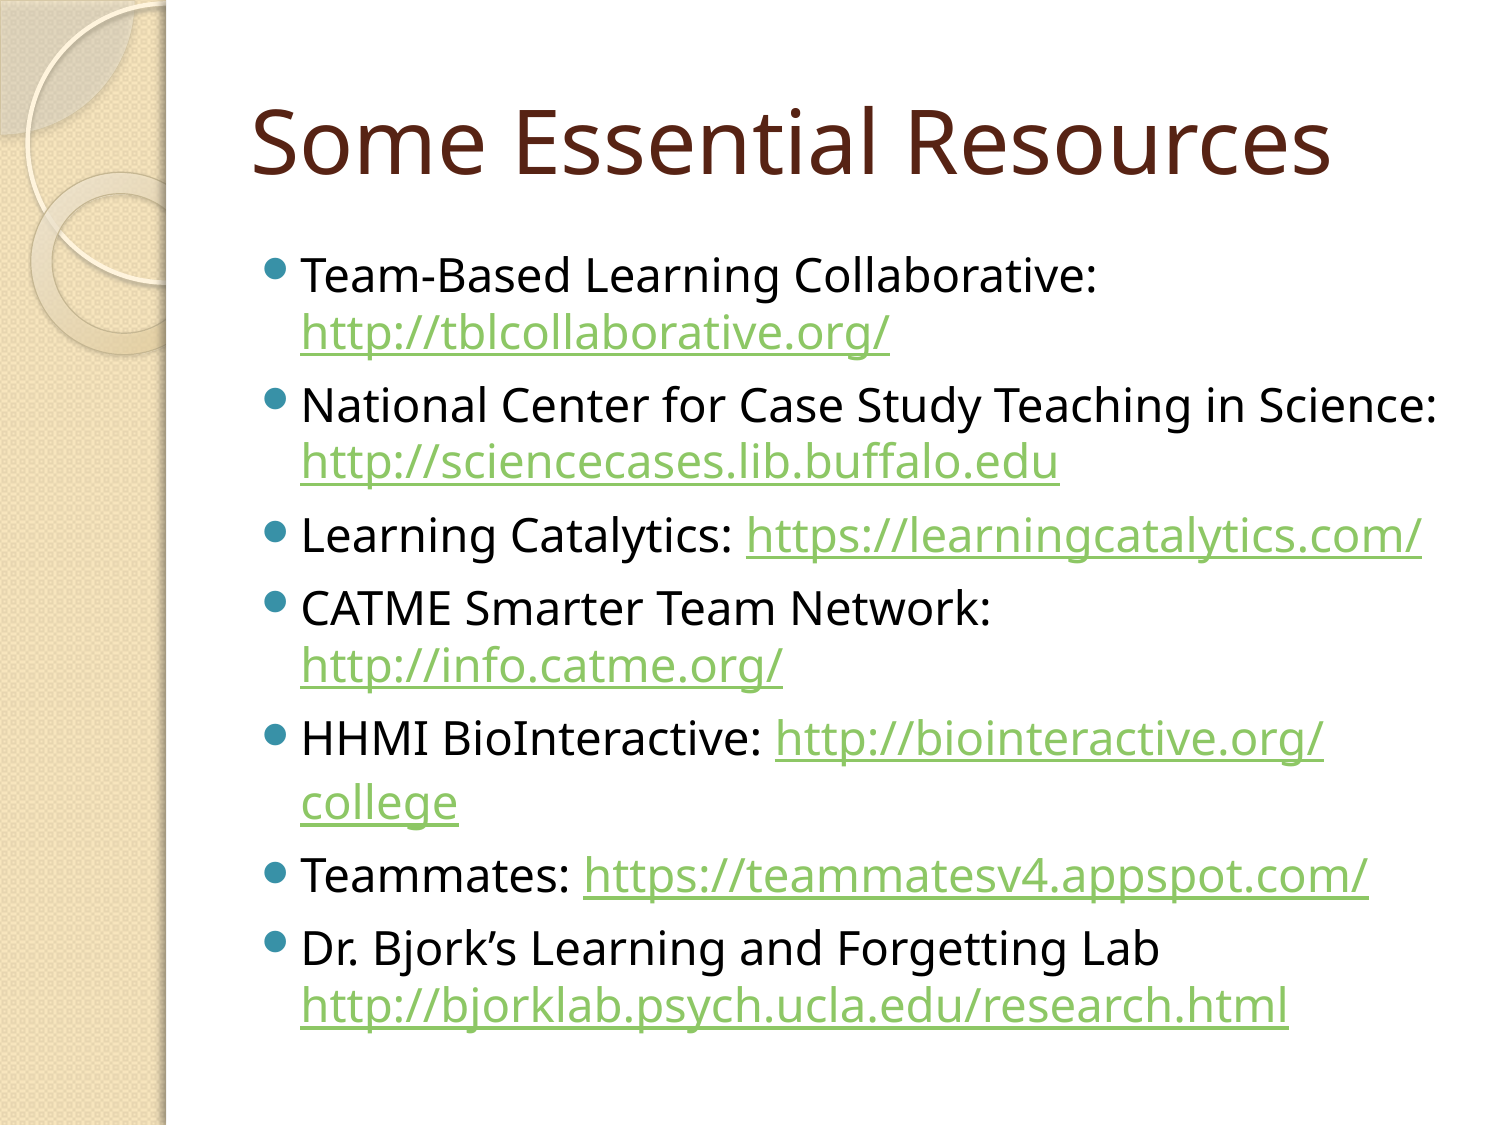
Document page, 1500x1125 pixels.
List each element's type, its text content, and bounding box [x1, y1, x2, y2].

list Team-Based Learning Collaborative: http://tblcollaborative.org/ National Center for Case Study Teaching in Science: http://sciencecases.lib.buffalo.edu Learning Catalytics: https://learningcatalytics.com/ CATME Smarter Team Network: http://info.catme.org/ HHMI BioInteractive: http://biointeractive.org/college Teammates: https://teammatesv4.appspot.com/ Dr. Bjork’s Learning and Forgetting Lab http://bjorklab.psych.ucla.edu/research.html [235, 237, 1466, 1104]
title Some Essential Resources [235, 45, 1466, 233]
